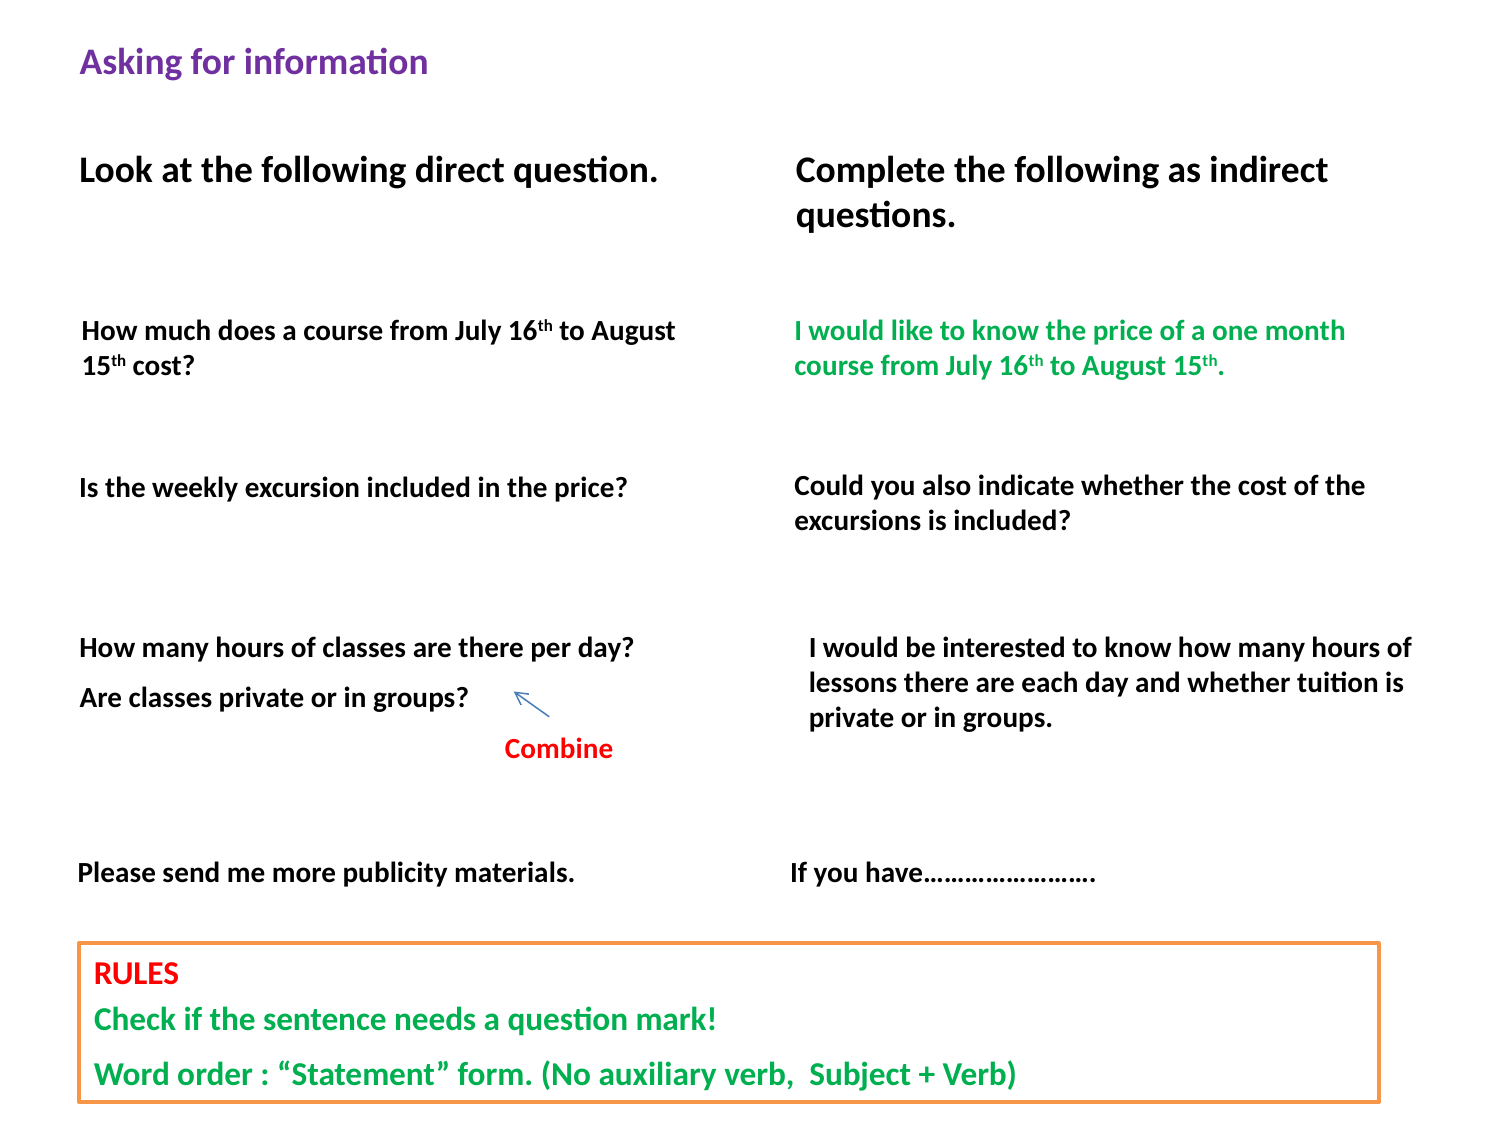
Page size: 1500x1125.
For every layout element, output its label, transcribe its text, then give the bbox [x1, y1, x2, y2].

text_box Are classes private or in groups? [64, 671, 706, 721]
text_box Please send me more publicity materials. [62, 845, 704, 896]
text_box How much does a course from July 16th to August 15th cost? [66, 304, 708, 389]
text_box [77, 941, 1381, 1104]
text_box I would like to know the price of a one month course from July 16th to August 15th. [779, 304, 1420, 389]
text_box Complete the following as indirect questions. [781, 138, 1422, 243]
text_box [513, 691, 550, 717]
text_box I would be interested to know how many hours of lessons there are each day and whether tuition is private or in groups. [794, 620, 1435, 741]
text_box Could you also indicate whether the cost of the excursions is included? [779, 459, 1420, 544]
text_box Asking for information [64, 29, 609, 90]
text_box Combine [490, 721, 643, 772]
text_box RULES [79, 943, 207, 999]
text_box How many hours of classes are there per day? [64, 620, 705, 671]
text_box Look at the following direct question. [64, 137, 705, 197]
text_box Is the weekly excursion included in the price? [64, 460, 705, 511]
text_box If you have……………………. [775, 845, 1416, 896]
